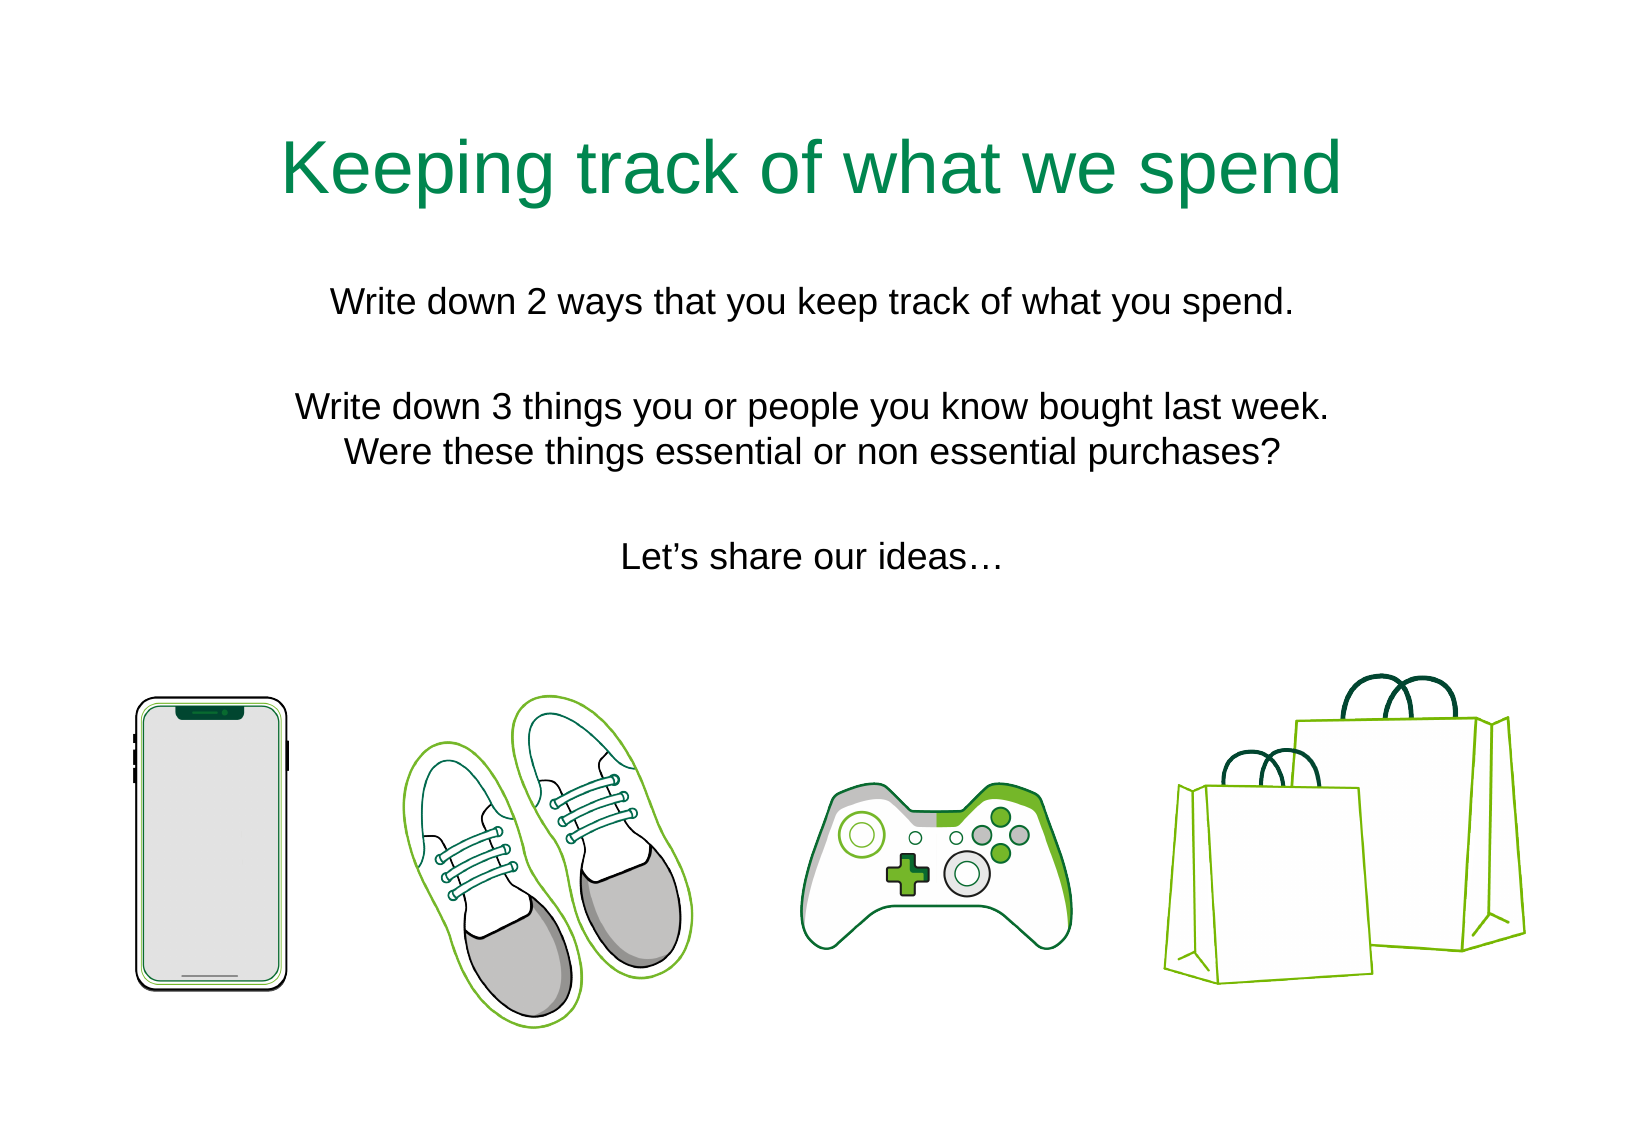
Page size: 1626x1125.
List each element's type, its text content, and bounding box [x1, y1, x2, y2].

title Keeping track of what we spend [0, 118, 1625, 209]
picture [387, 677, 708, 1044]
text_box Write down 2 ways that you keep track of what you spend. Write down 3 things you or people you know bought last week. Were these things essential or non essential purchases? Let’s share our ideas… [248, 270, 1376, 629]
picture [133, 695, 289, 993]
picture [800, 782, 1073, 950]
picture [1163, 673, 1527, 985]
